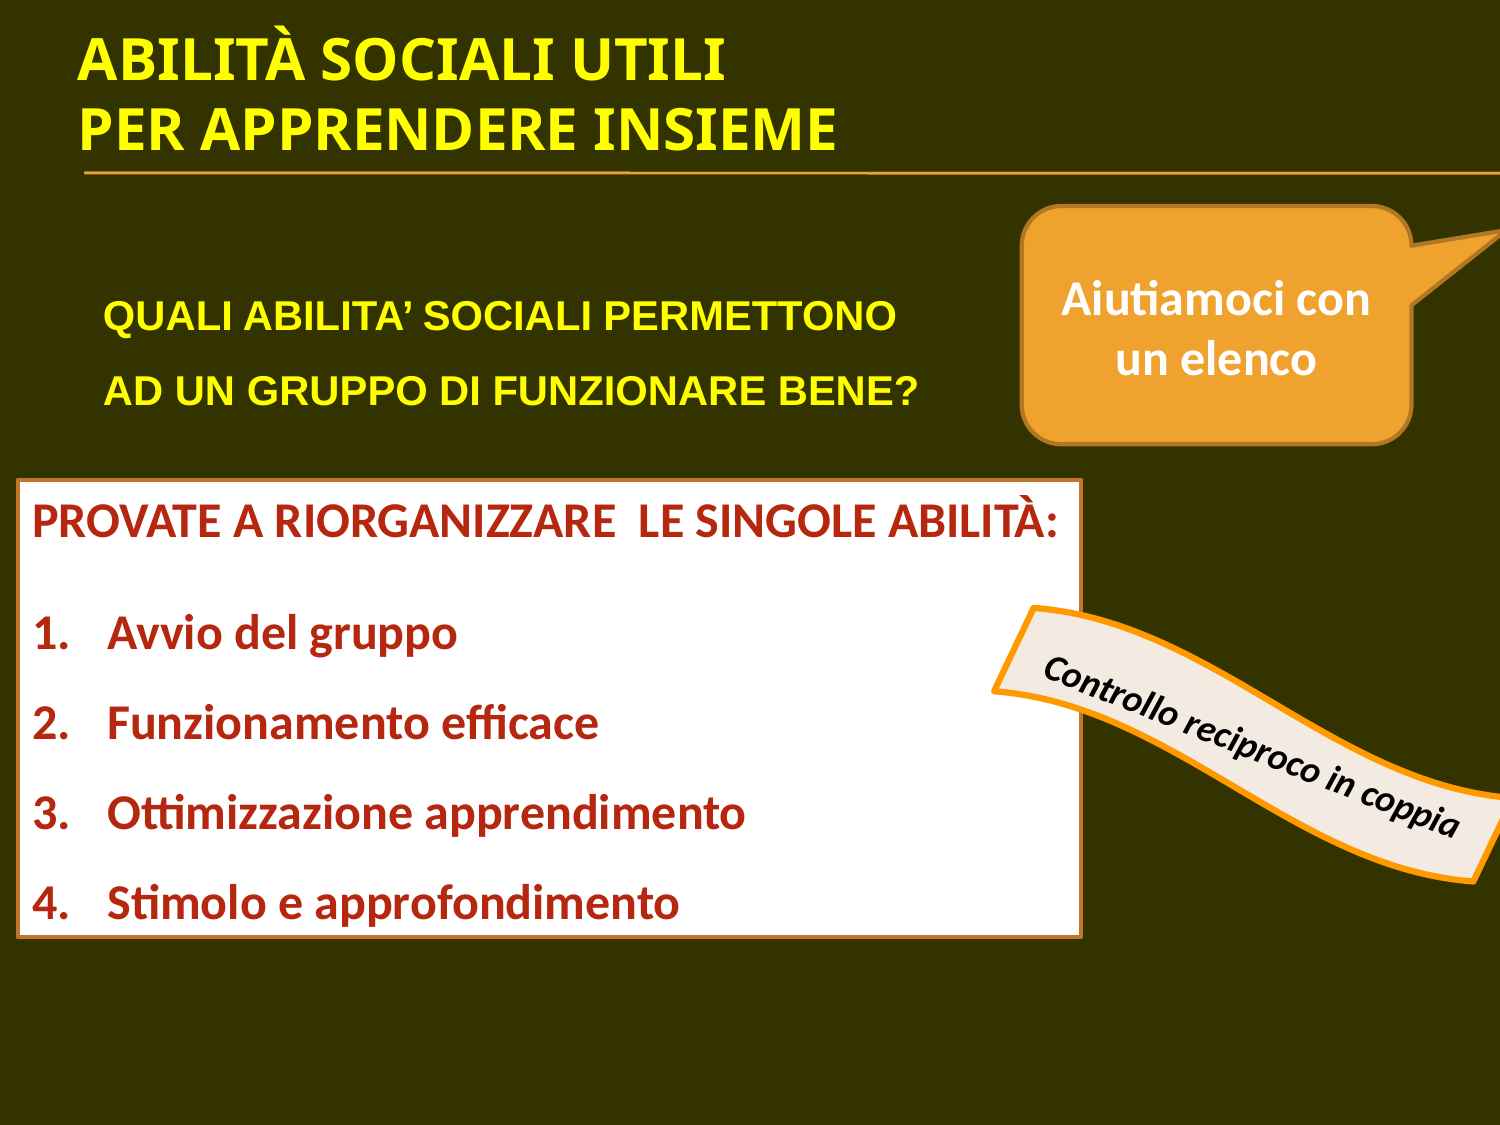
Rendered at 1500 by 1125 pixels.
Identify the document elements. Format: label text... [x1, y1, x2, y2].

text_box PROVATE A RIORGANIZZARE LE SINGOLE ABILITÀ: Avvio del gruppo Funzionamento efficace Ottimizzazione apprendimento Stimolo e approfondimento [16, 478, 1083, 939]
text_box Controllo reciproco in coppia [992, 605, 1500, 884]
text_box QUALI ABILITA’ SOCIALI PERMETTONO AD UN GRUPPO DI FUNZIONARE BENE? [88, 256, 963, 421]
text_box Aiutiamoci con un elenco [1019, 203, 1500, 447]
title ABILITÀ SOCIALI UTILI PER APPRENDERE INSIEME [63, 19, 1440, 165]
